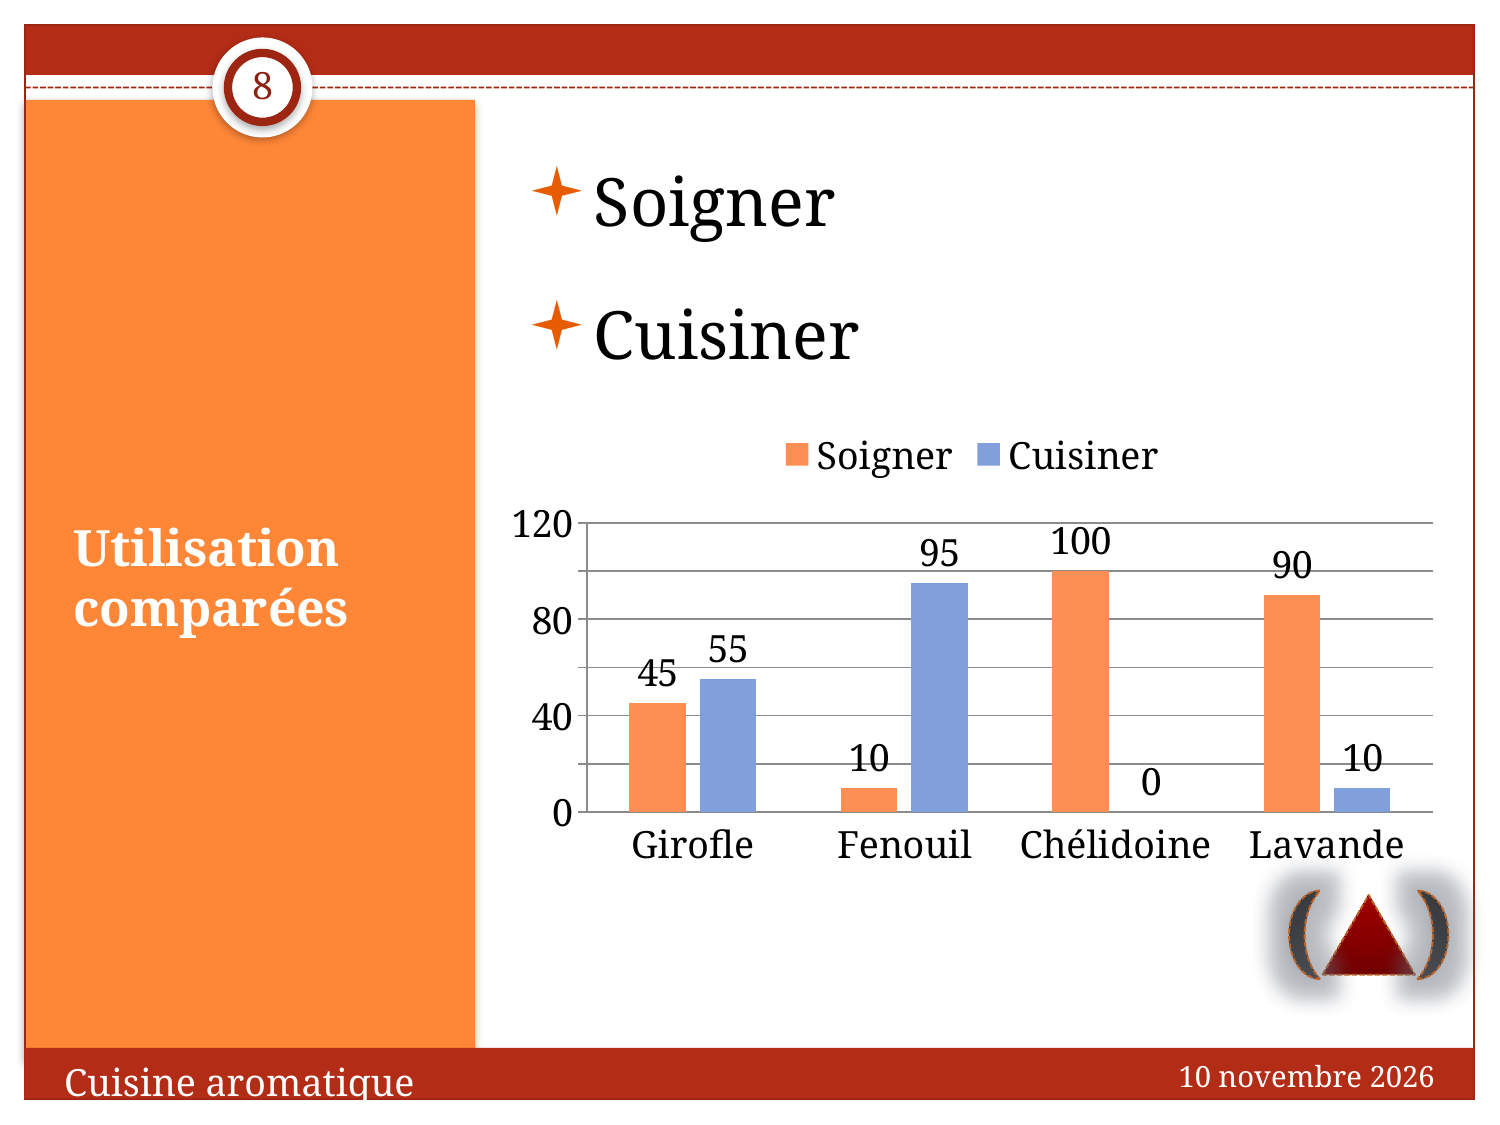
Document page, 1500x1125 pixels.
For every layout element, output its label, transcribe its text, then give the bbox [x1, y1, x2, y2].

slide_number 8 [225, 51, 300, 124]
chart [491, 409, 1453, 880]
list Soigner Cuisiner [512, 889, 1438, 1000]
slide_number mars 09 [950, 1050, 1450, 1111]
list Soigner Cuisiner [512, 112, 1438, 407]
footer Cuisine aromatique [49, 1051, 605, 1112]
title Utilisation comparées [58, 481, 447, 644]
